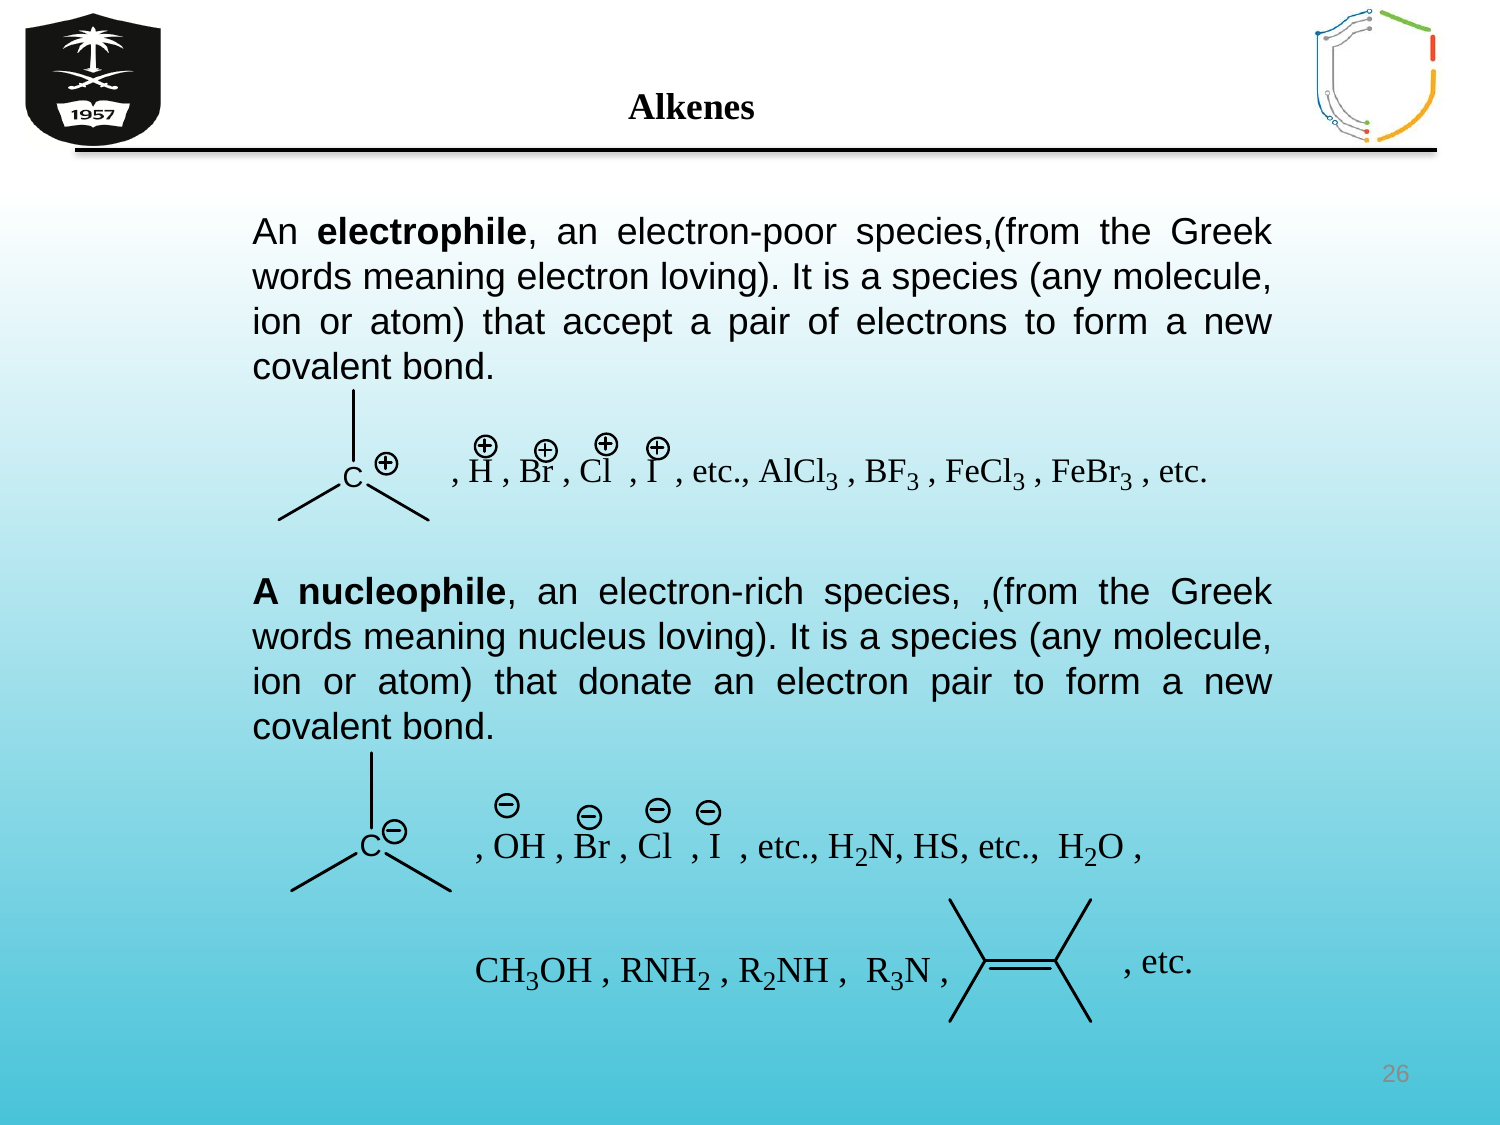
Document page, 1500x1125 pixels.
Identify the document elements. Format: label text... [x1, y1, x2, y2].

picture [1287, 0, 1463, 165]
slide_number 26 [1074, 1042, 1425, 1103]
text_box An electrophile, an electron-poor species,(from the Greek words meaning electron loving). It is a species (any molecule, ion or atom) that accept a pair of electrons to form a new covalent bond. A nucleophile, an electron-rich species, ,(from the Greek words meaning nucleus loving). It is a species (any molecule, ion or atom) that donate an electron pair to form a new covalent bond. [237, 199, 1288, 1025]
picture [24, 12, 163, 151]
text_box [274, 387, 1209, 525]
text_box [287, 749, 1194, 1026]
text_box Alkenes [613, 74, 771, 135]
